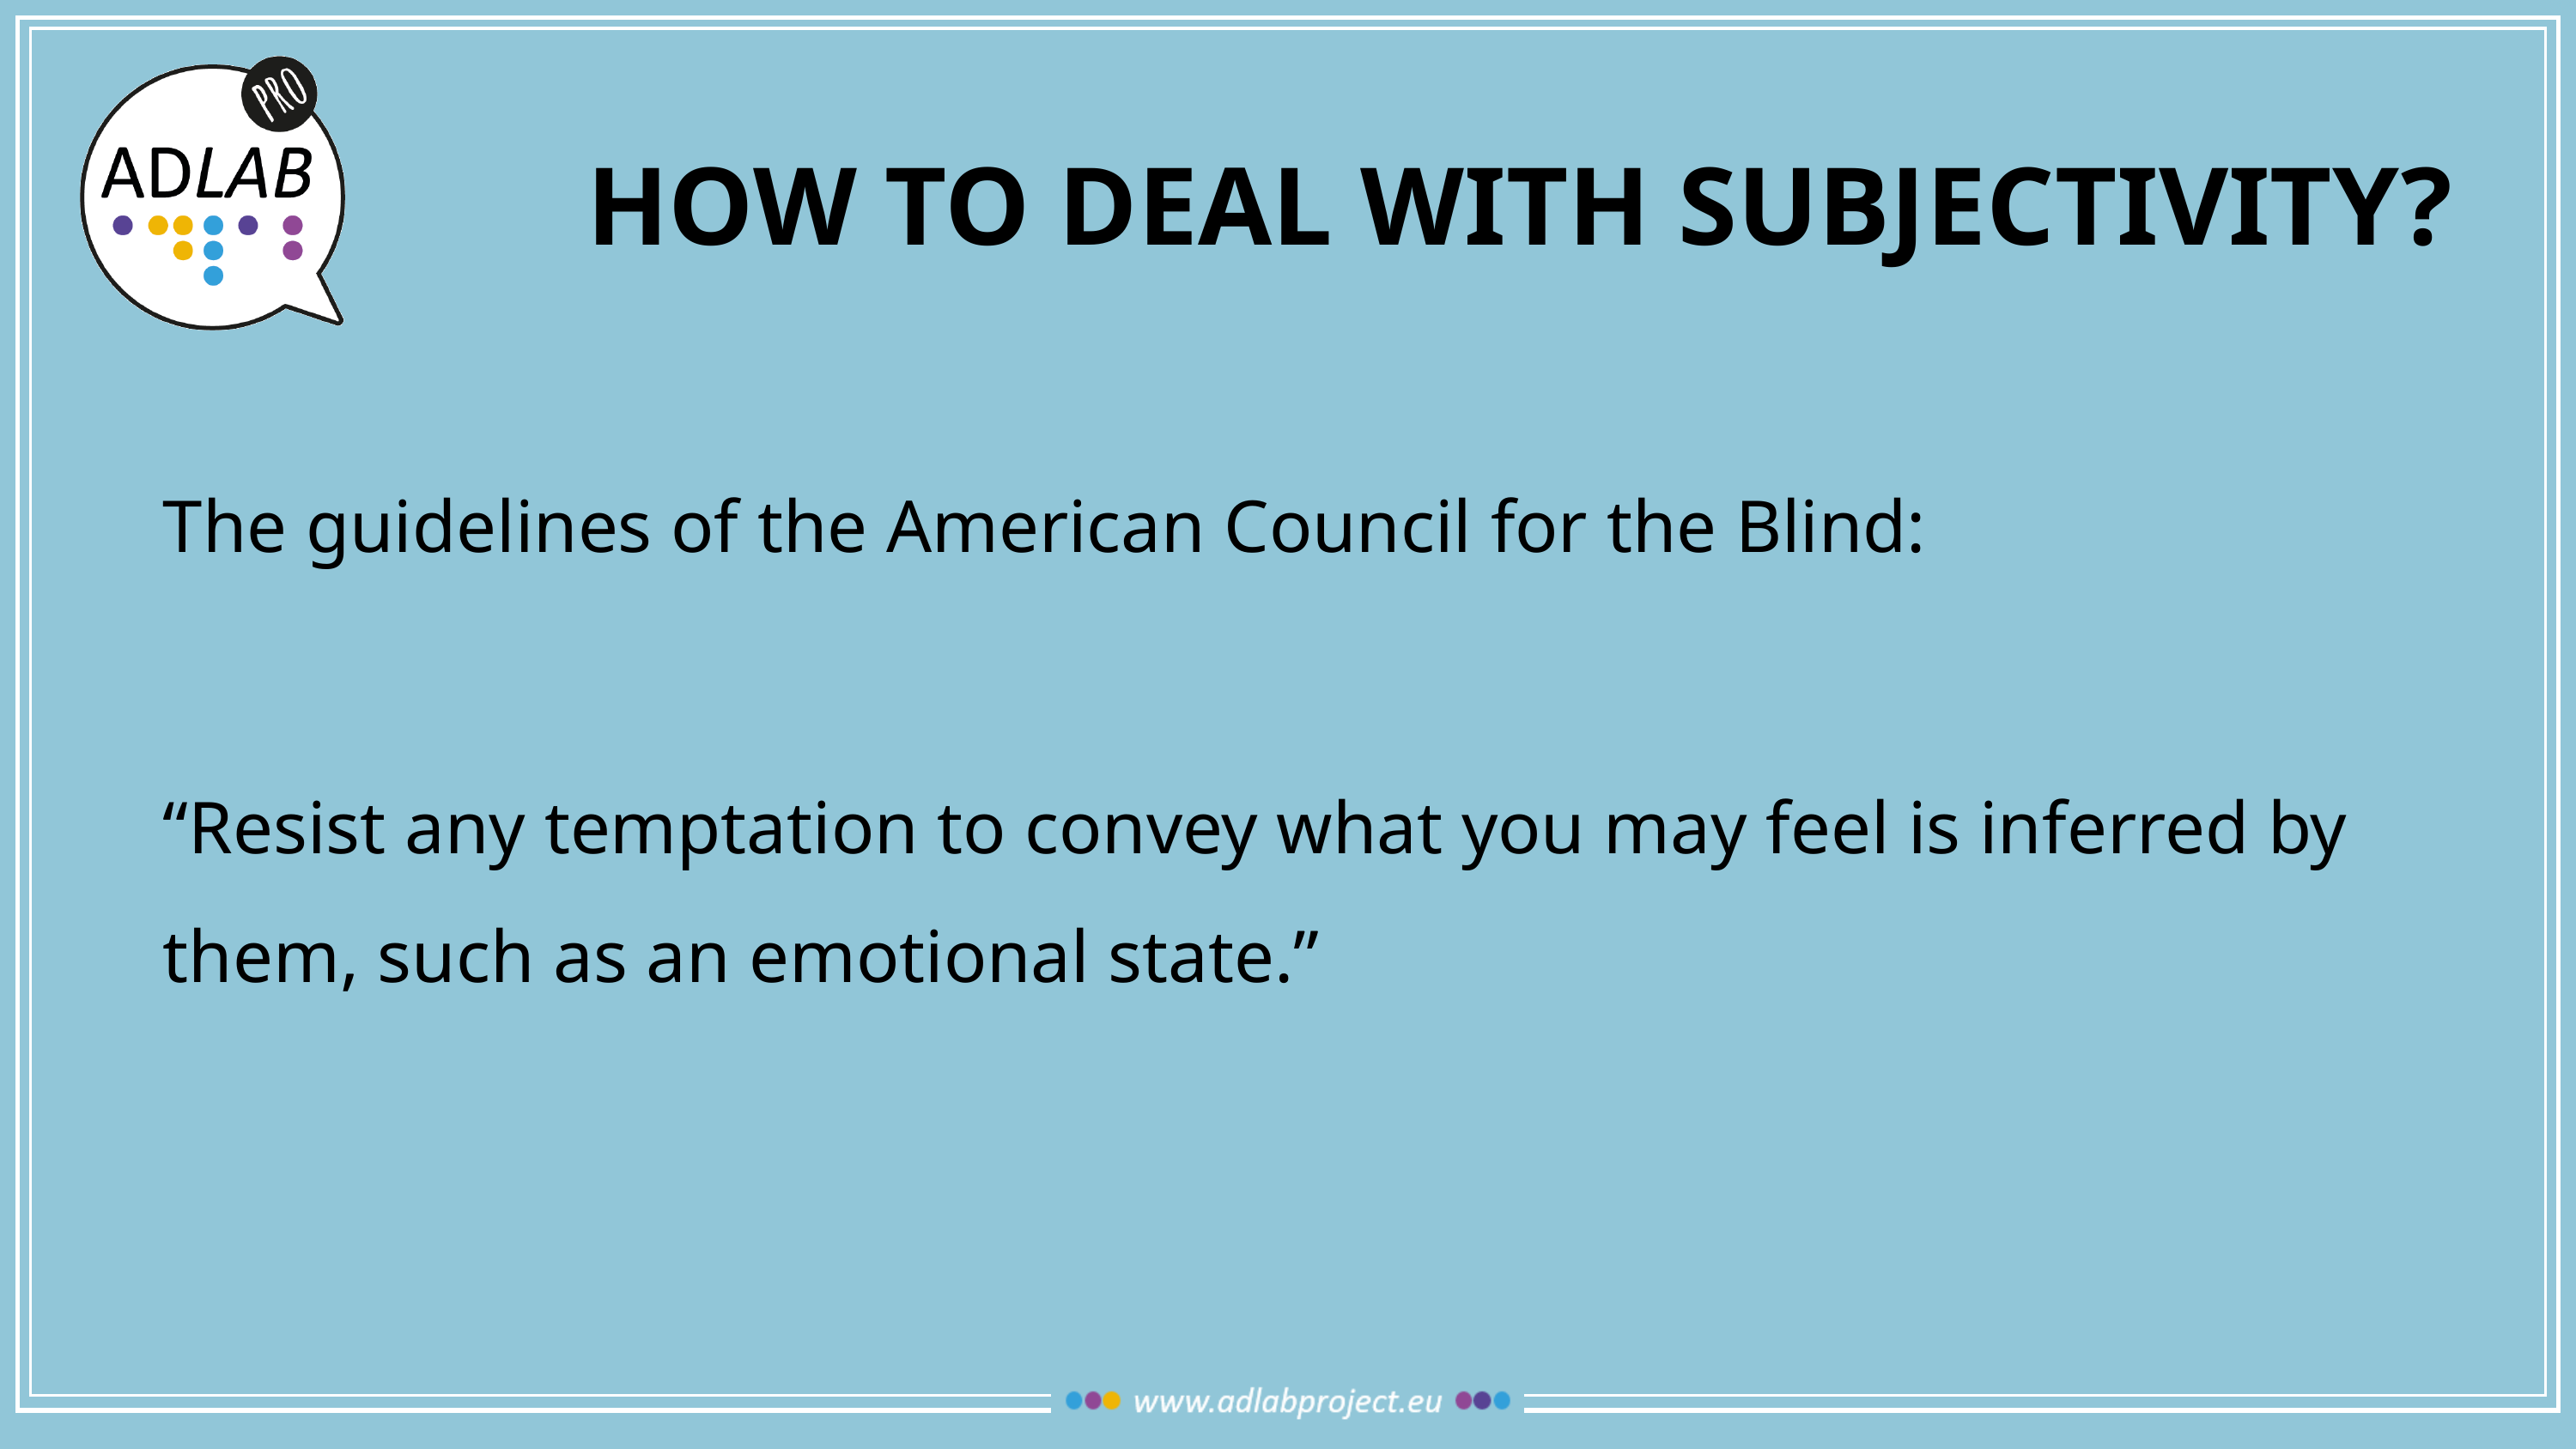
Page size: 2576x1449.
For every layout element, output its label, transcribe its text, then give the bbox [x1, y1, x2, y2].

picture [1051, 1378, 1524, 1429]
list The guidelines of the American Council for the Blind: “Resist any temptation to convey what you may feel is inferred by them, such as an emotional state.” [150, 431, 2467, 1181]
picture [72, 49, 353, 330]
title HOW TO DEAL WITH SUBJECTIVITY? [384, 70, 2467, 351]
